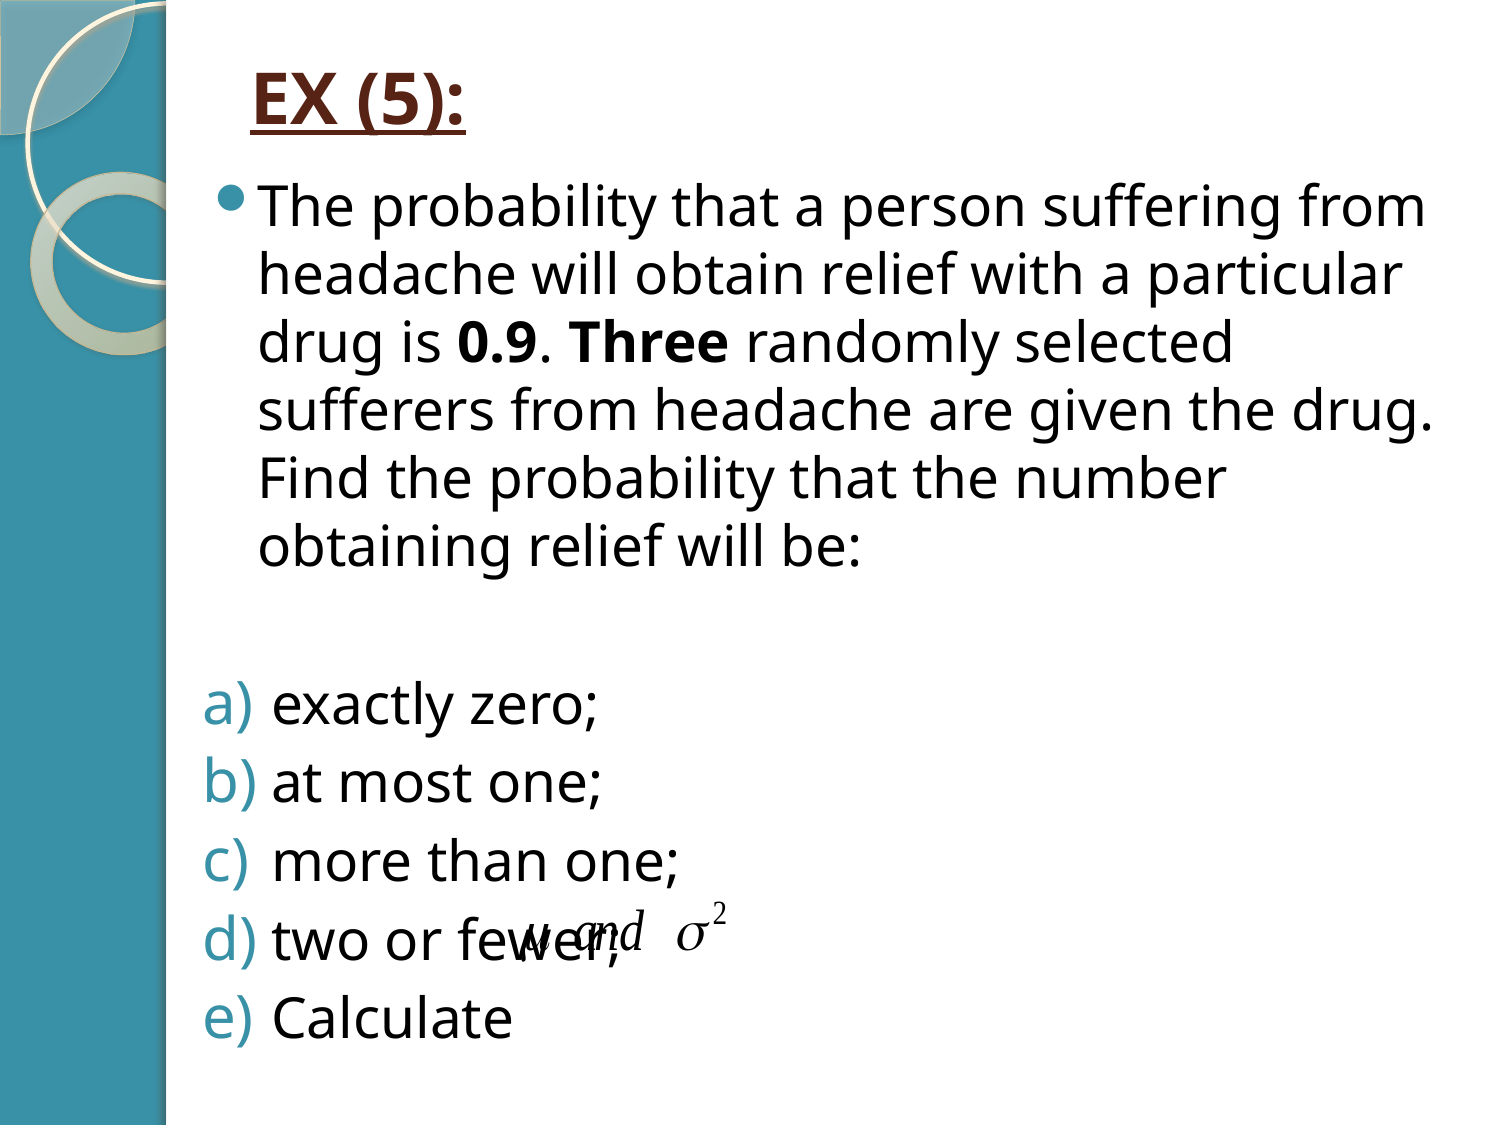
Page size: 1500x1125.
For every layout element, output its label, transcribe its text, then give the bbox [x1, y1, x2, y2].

title EX (5): [235, 45, 1466, 162]
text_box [512, 887, 738, 976]
list The probability that a person suffering from headache will obtain relief with a particular drug is 0.9. Three randomly selected sufferers from headache are given the drug. Find the probability that the number obtaining relief will be: exactly zero; at most one; more than one; two or fewer; Calculate [187, 162, 1475, 1062]
